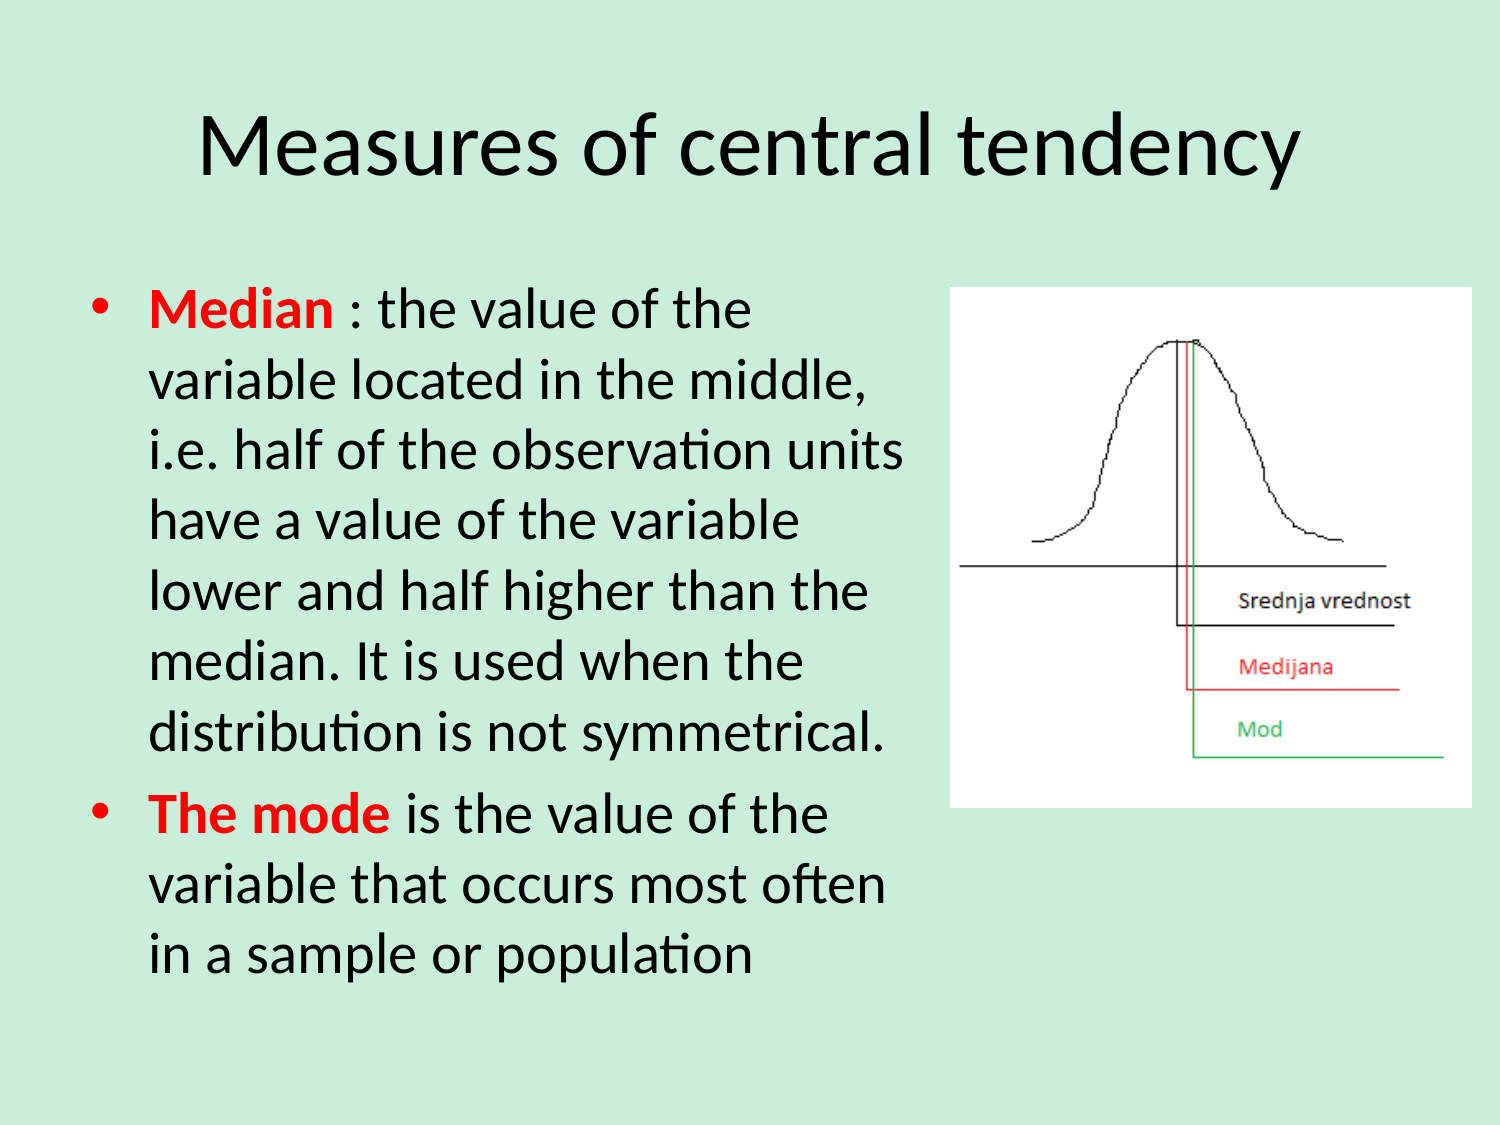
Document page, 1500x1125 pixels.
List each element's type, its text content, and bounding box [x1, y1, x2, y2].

list Median : the value of the variable located in the middle, i.e. half of the observation units have a value of the variable lower and half higher than the median. It is used when the distribution is not symmetrical. The mode is the value of the variable that occurs most often in a sample or population [75, 262, 938, 1005]
title Measures of central tendency [75, 45, 1425, 233]
picture [949, 287, 1473, 808]
